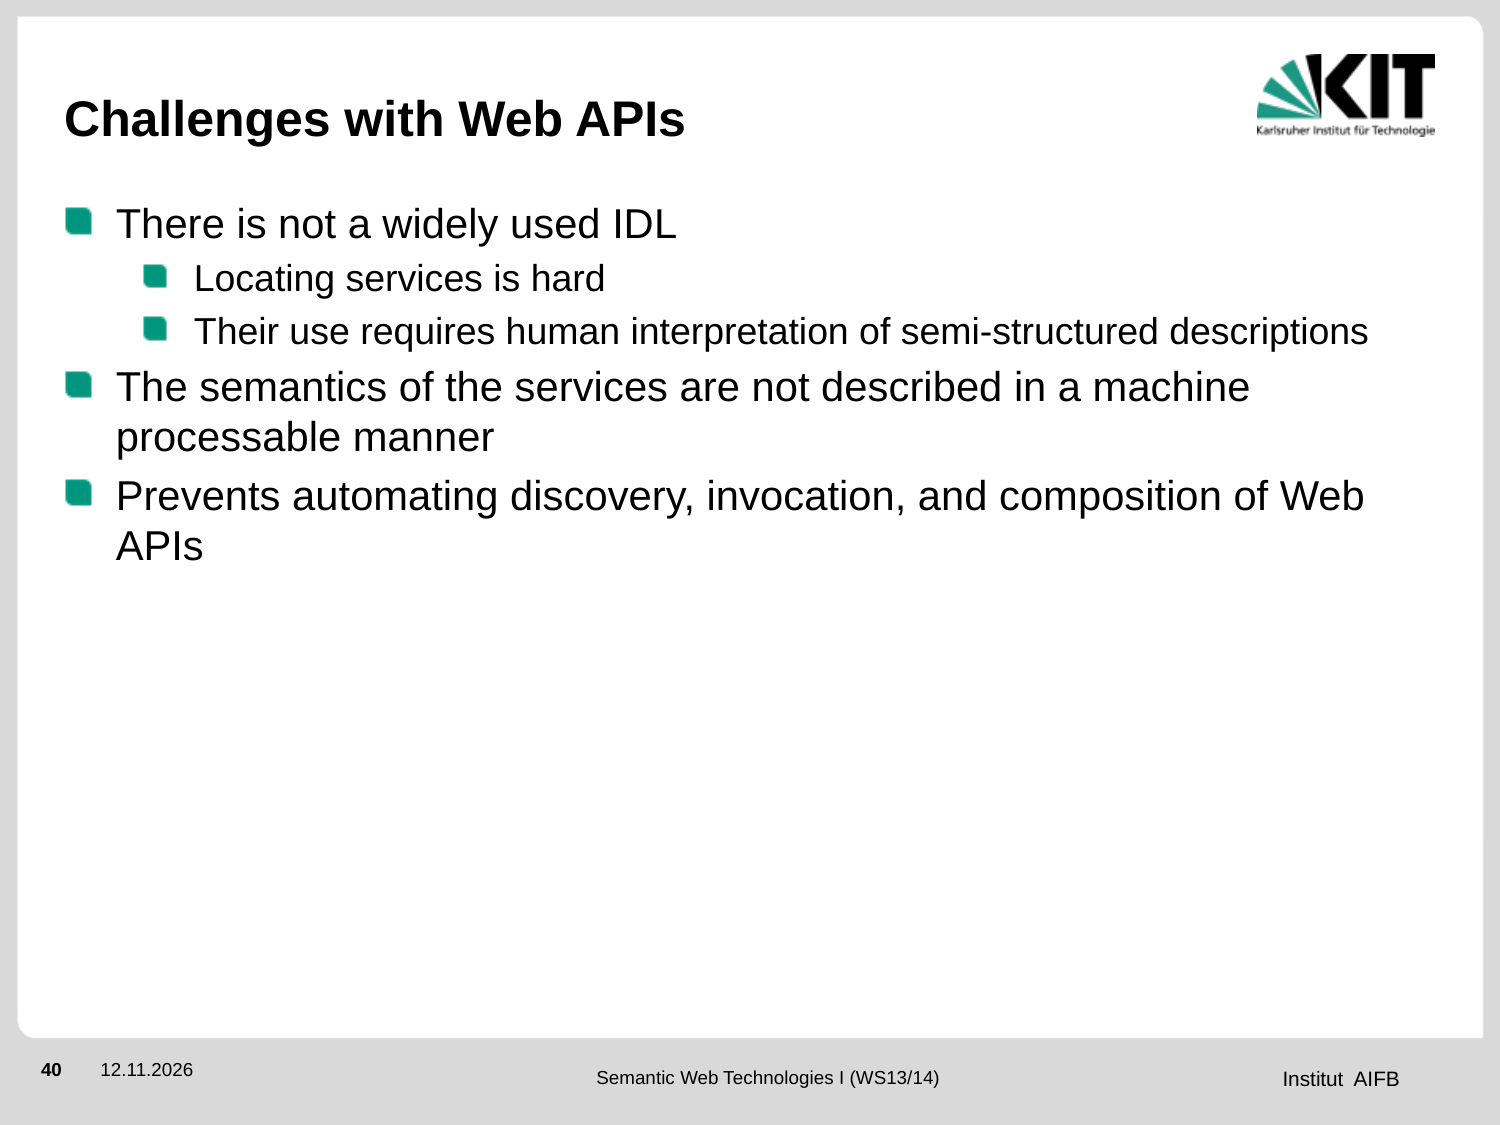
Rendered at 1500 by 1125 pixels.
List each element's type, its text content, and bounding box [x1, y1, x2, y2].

picture [0, 0, 1500, 1125]
title Challenges with Web APIs [64, 54, 1198, 147]
list There is not a widely used IDL Locating services is hard Their use requires human interpretation of semi-structured descriptions The semantics of the services are not described in a machine processable manner Prevents automating discovery, invocation, and composition of Web APIs [64, 196, 1436, 1000]
